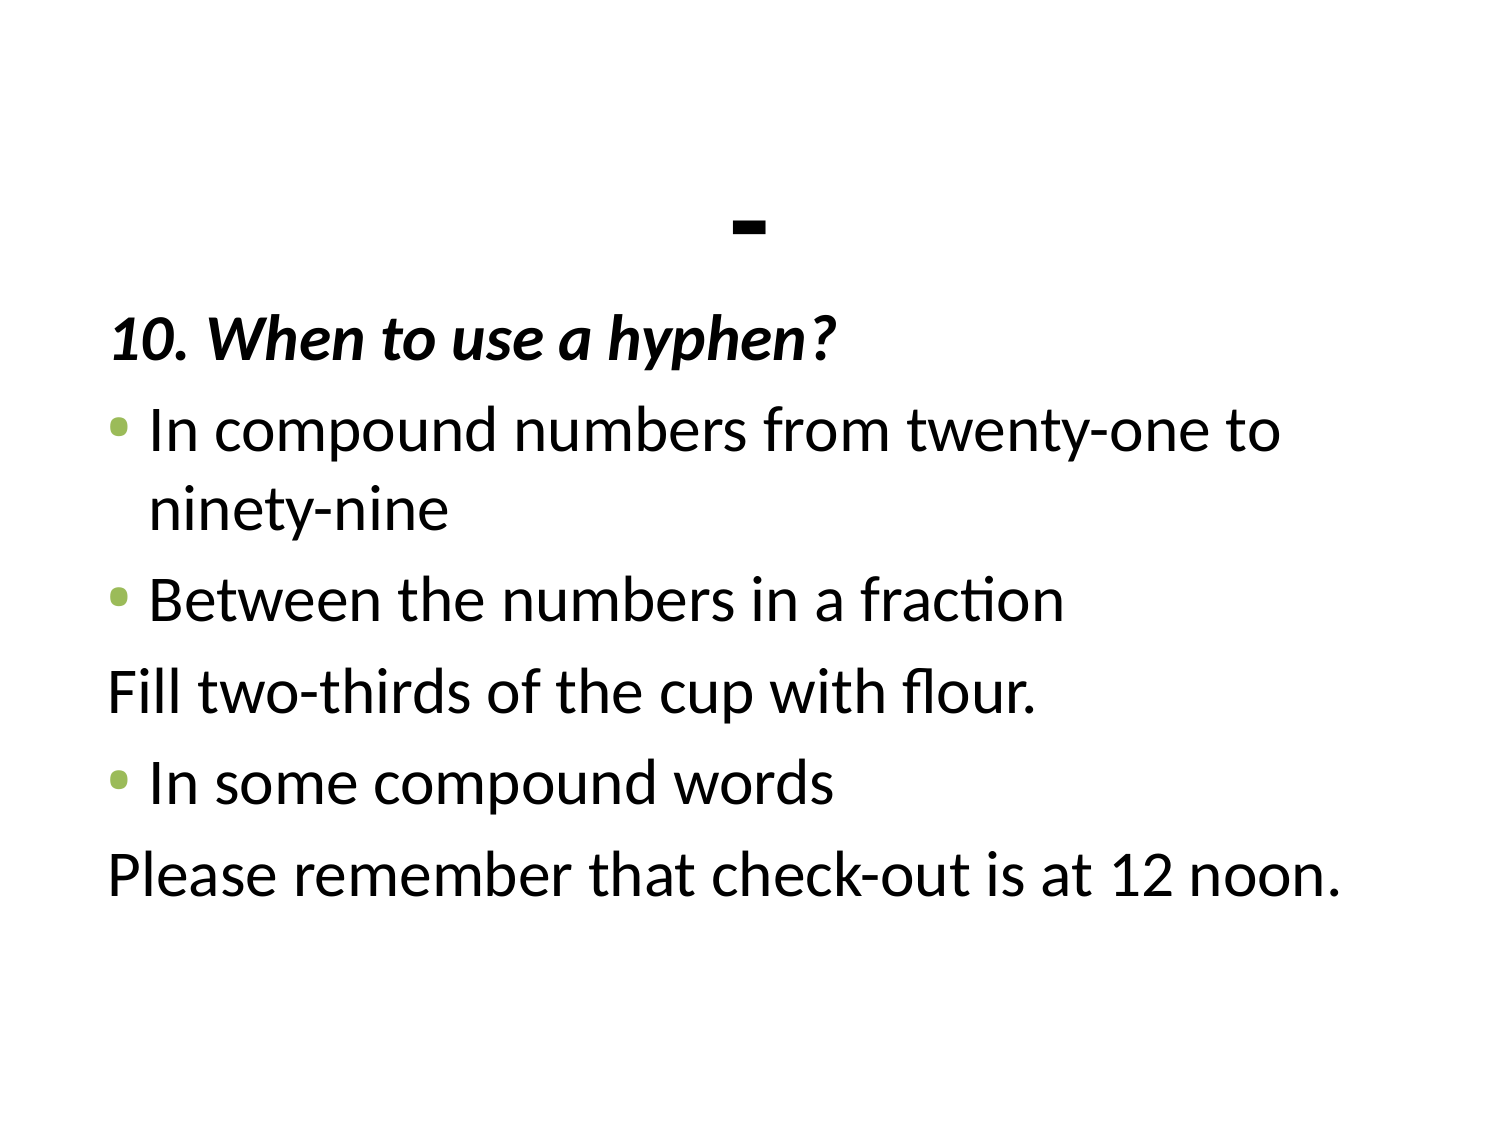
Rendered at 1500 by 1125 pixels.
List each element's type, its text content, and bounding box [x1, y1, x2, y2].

list 10. When to use a hyphen? In compound numbers from twenty-one to ninety-nine Between the numbers in a fraction Fill two-thirds of the cup with flour. In some compound words Please remember that check-out is at 12 noon. [75, 287, 1425, 997]
title - [75, 125, 1425, 287]
